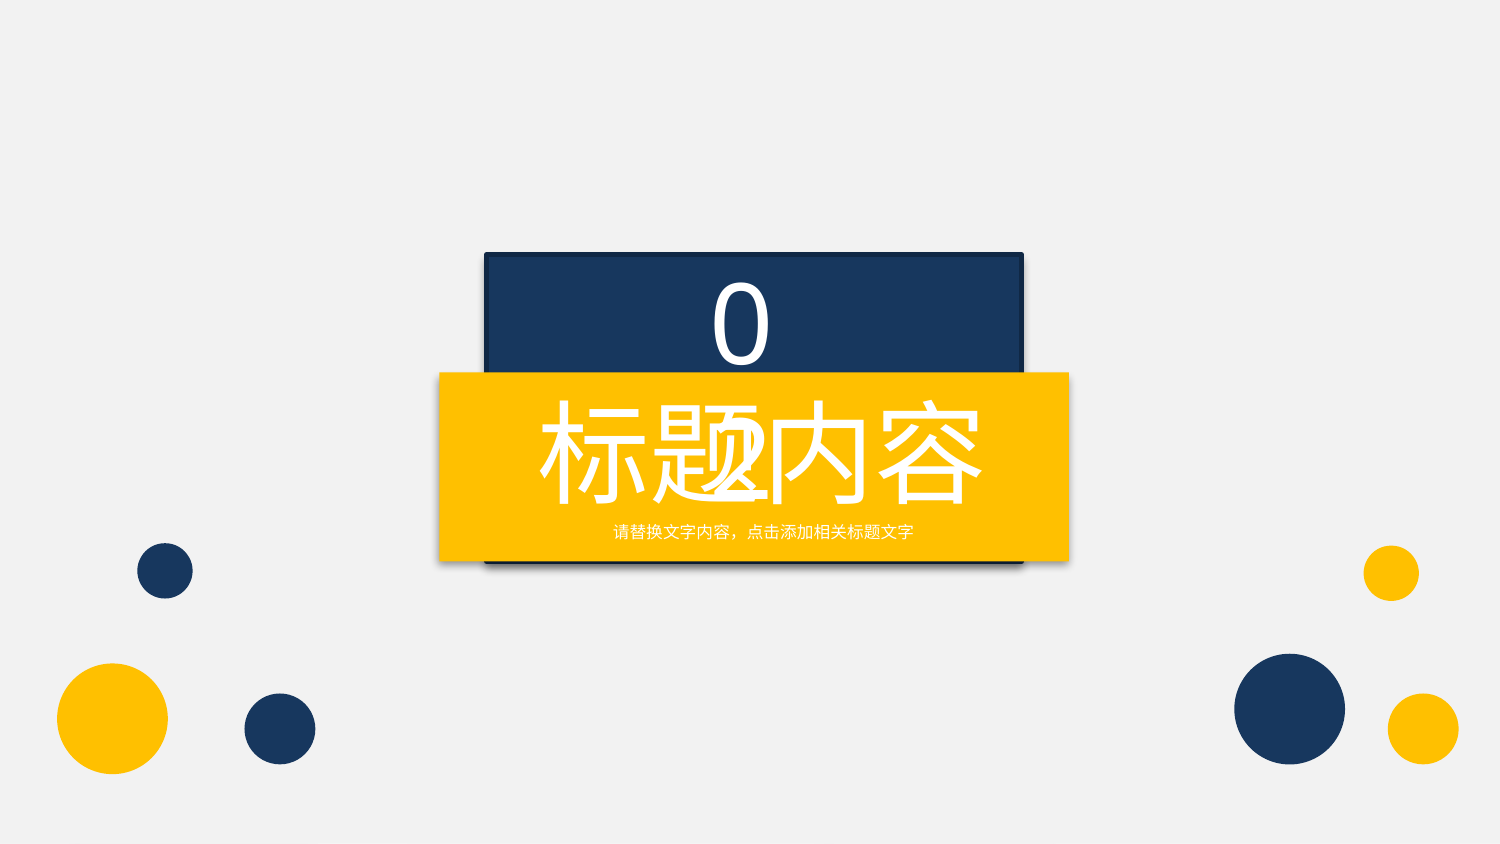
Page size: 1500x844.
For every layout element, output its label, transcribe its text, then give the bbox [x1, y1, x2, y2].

text_box 02 [695, 244, 845, 530]
text_box 标题内容 [845, 382, 1000, 518]
text_box [55, 661, 170, 777]
text_box [135, 541, 195, 601]
text_box [484, 252, 695, 370]
text_box 请替换文字内容，点击添加相关标题文字 [612, 521, 1069, 542]
text_box [437, 370, 1071, 563]
text_box [242, 691, 318, 767]
text_box [1361, 543, 1422, 604]
text_box [845, 252, 1024, 370]
text_box [1385, 691, 1461, 767]
text_box 标题内容 [537, 382, 695, 518]
text_box [1232, 651, 1348, 767]
